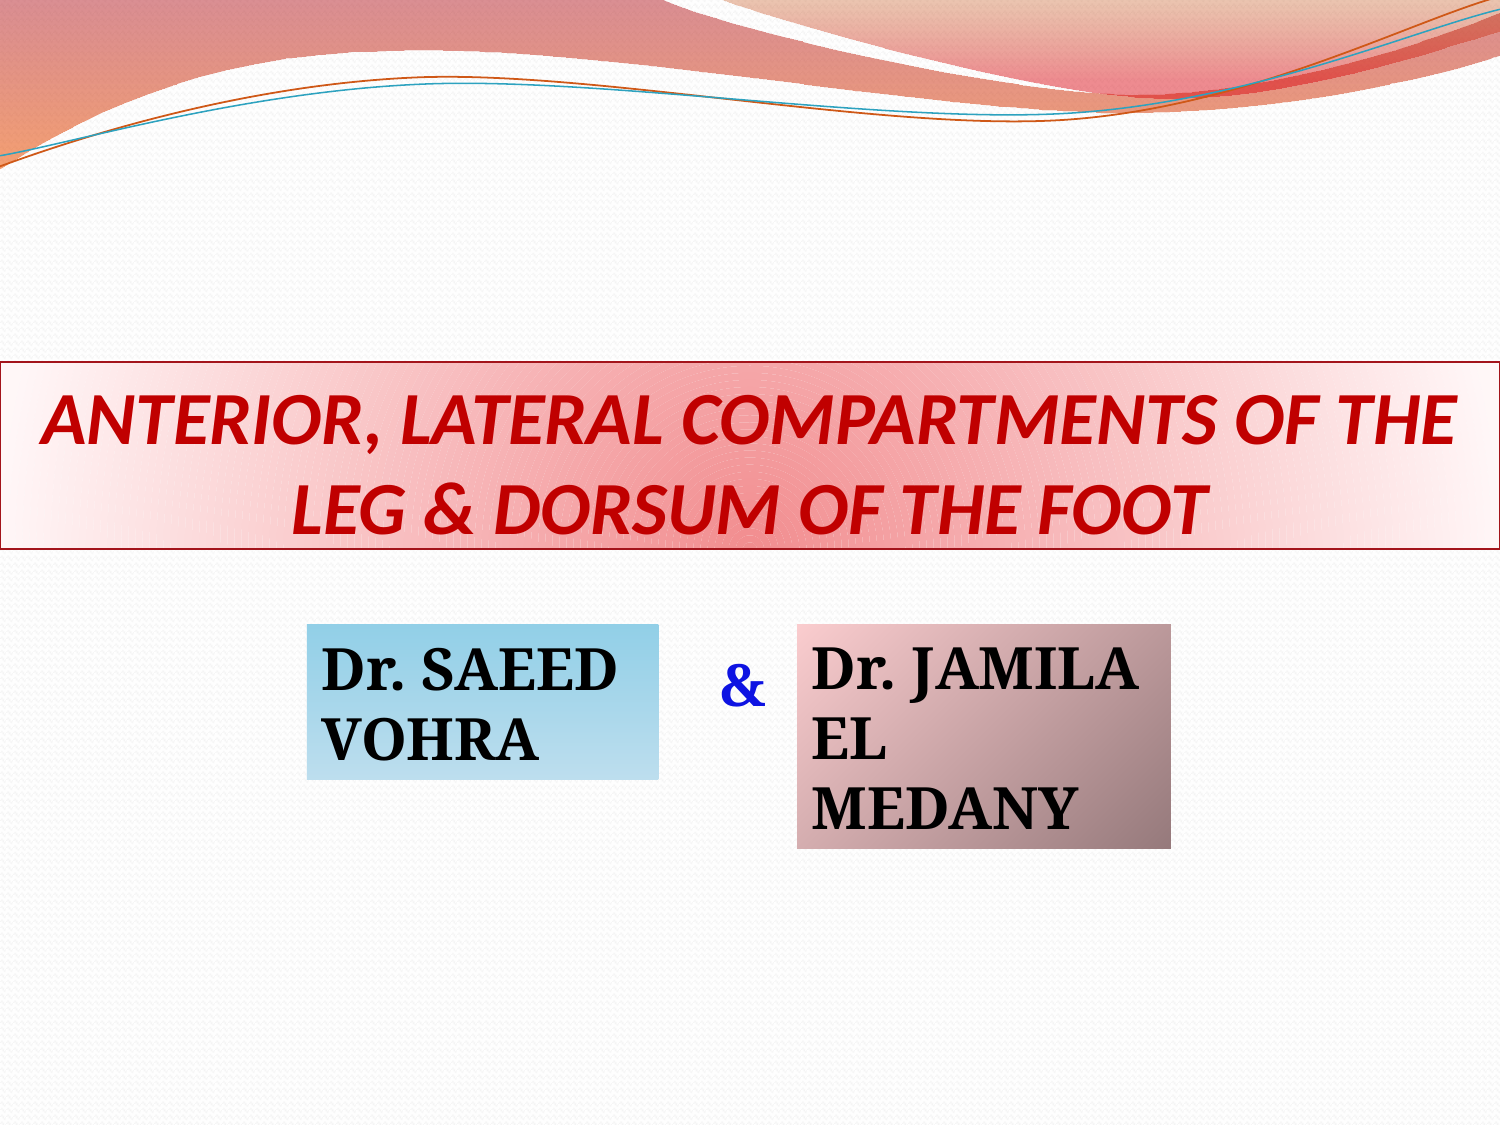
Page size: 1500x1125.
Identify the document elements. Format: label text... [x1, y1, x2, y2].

text_box Dr. SAEED VOHRA [306, 624, 659, 780]
text_box & [693, 640, 793, 725]
title ANTERIOR, LATERAL COMPARTMENTS OF THE LEG & DORSUM OF THE FOOT [0, 361, 1500, 550]
text_box Dr. JAMILA EL MEDANY [797, 624, 1171, 849]
